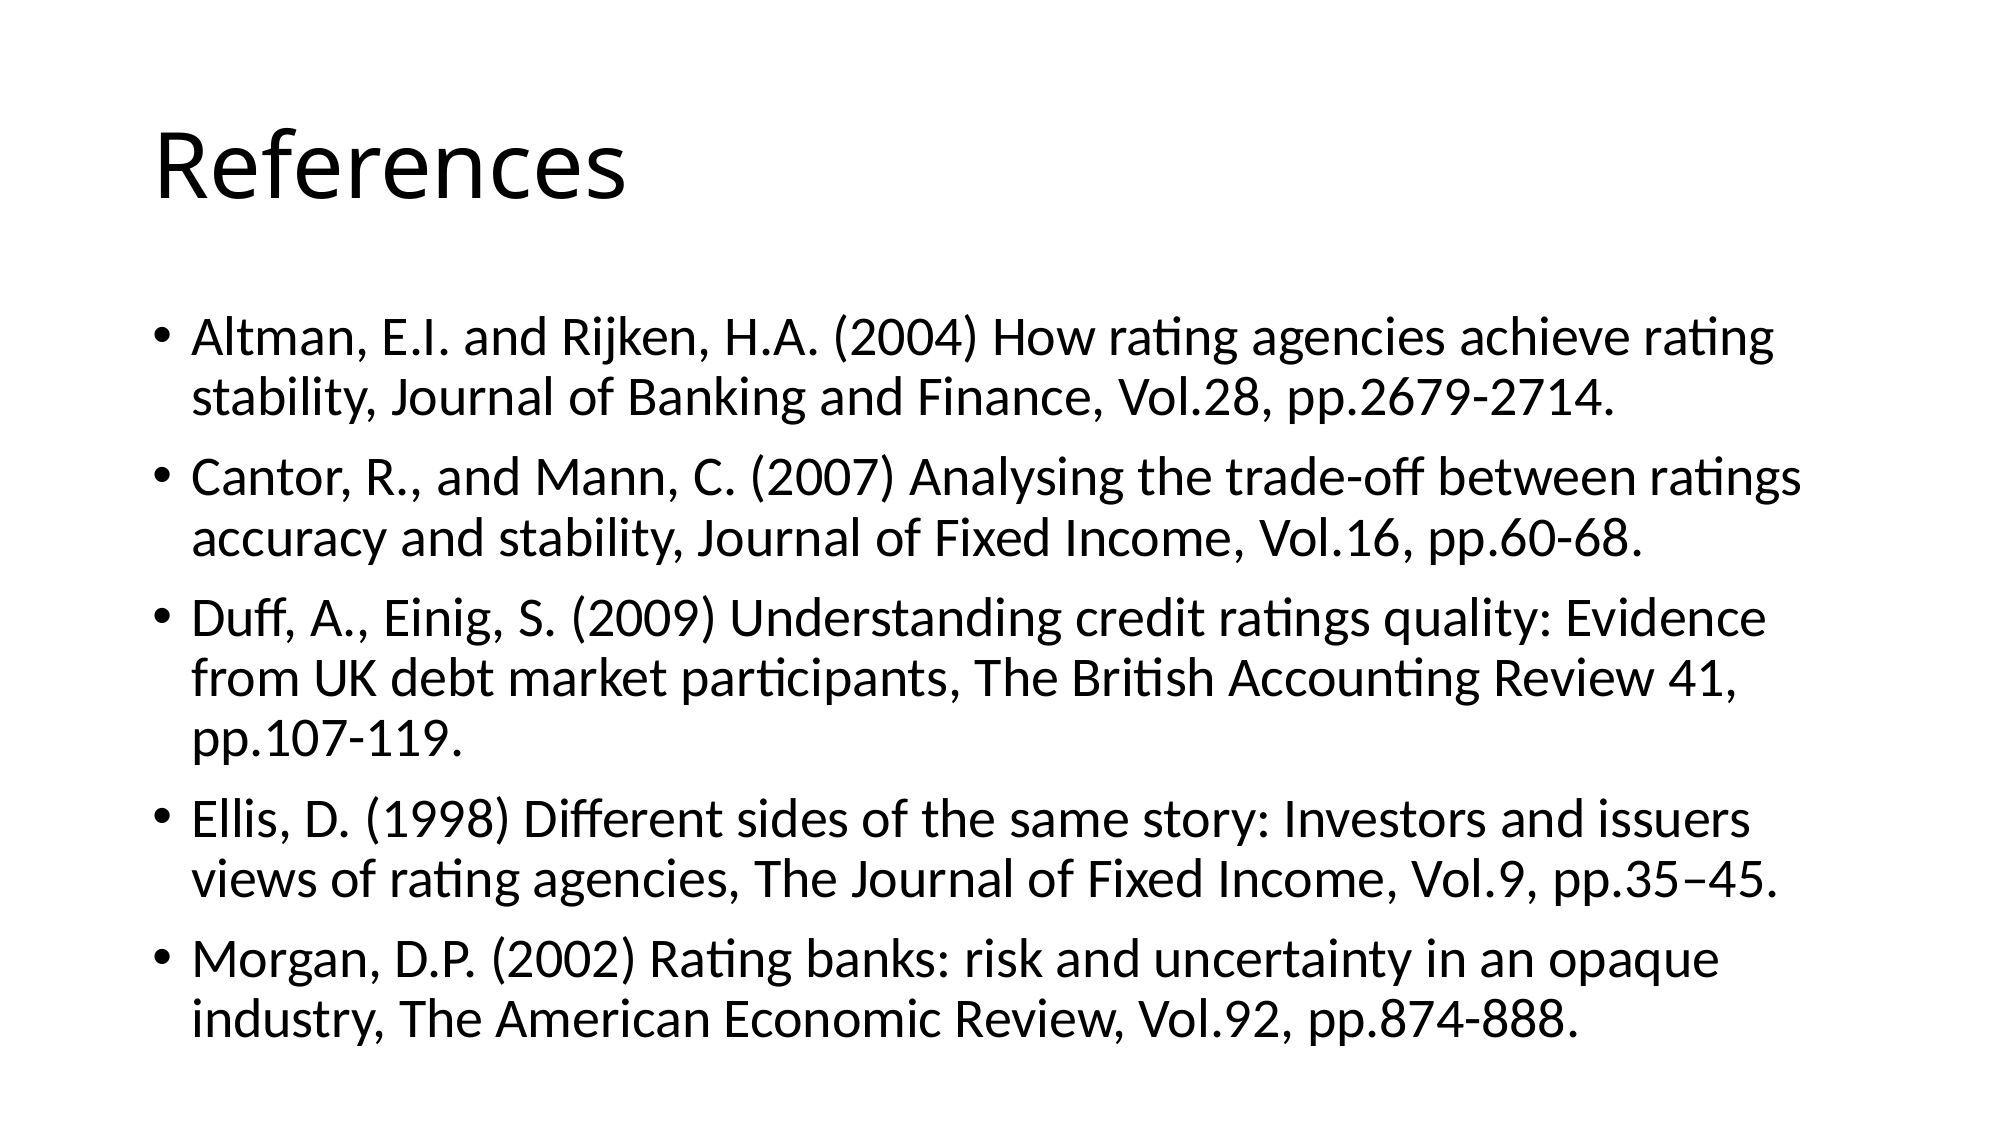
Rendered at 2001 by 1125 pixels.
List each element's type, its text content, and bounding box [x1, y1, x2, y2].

title References [137, 59, 1863, 278]
list Altman, E.I. and Rijken, H.A. (2004) How rating agencies achieve rating stability, Journal of Banking and Finance, Vol.28, pp.2679-2714. Cantor, R., and Mann, C. (2007) Analysing the trade-off between ratings accuracy and stability, Journal of Fixed Income, Vol.16, pp.60-68. Duff, A., Einig, S. (2009) Understanding credit ratings quality: Evidence from UK debt market participants, The British Accounting Review 41, pp.107-119. Ellis, D. (1998) Different sides of the same story: Investors and issuers views of rating agencies, The Journal of Fixed Income, Vol.9, pp.35–45. Morgan, D.P. (2002) Rating banks: risk and uncertainty in an opaque industry, The American Economic Review, Vol.92, pp.874-888. [137, 299, 1863, 1066]
